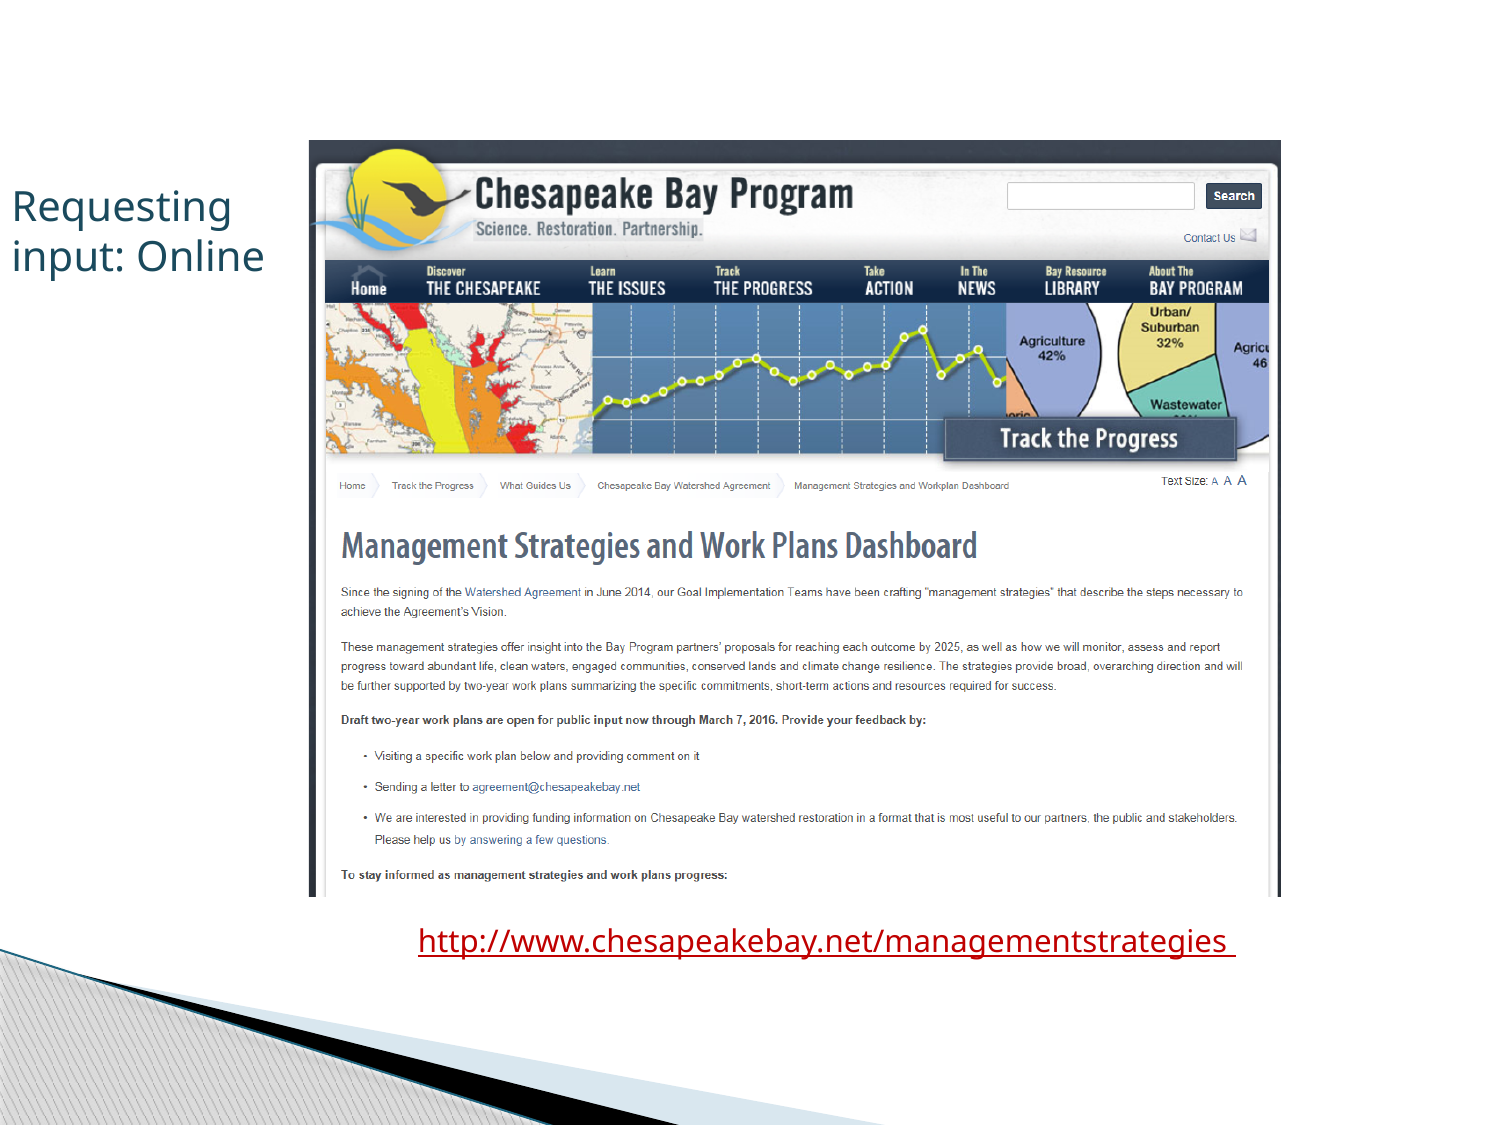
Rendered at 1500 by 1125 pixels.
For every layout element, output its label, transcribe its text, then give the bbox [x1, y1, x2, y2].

text_box http://www.chesapeakebay.net/managementstrategies [403, 913, 1252, 967]
picture [308, 140, 1282, 897]
text_box Requesting input: Online [0, 174, 286, 298]
